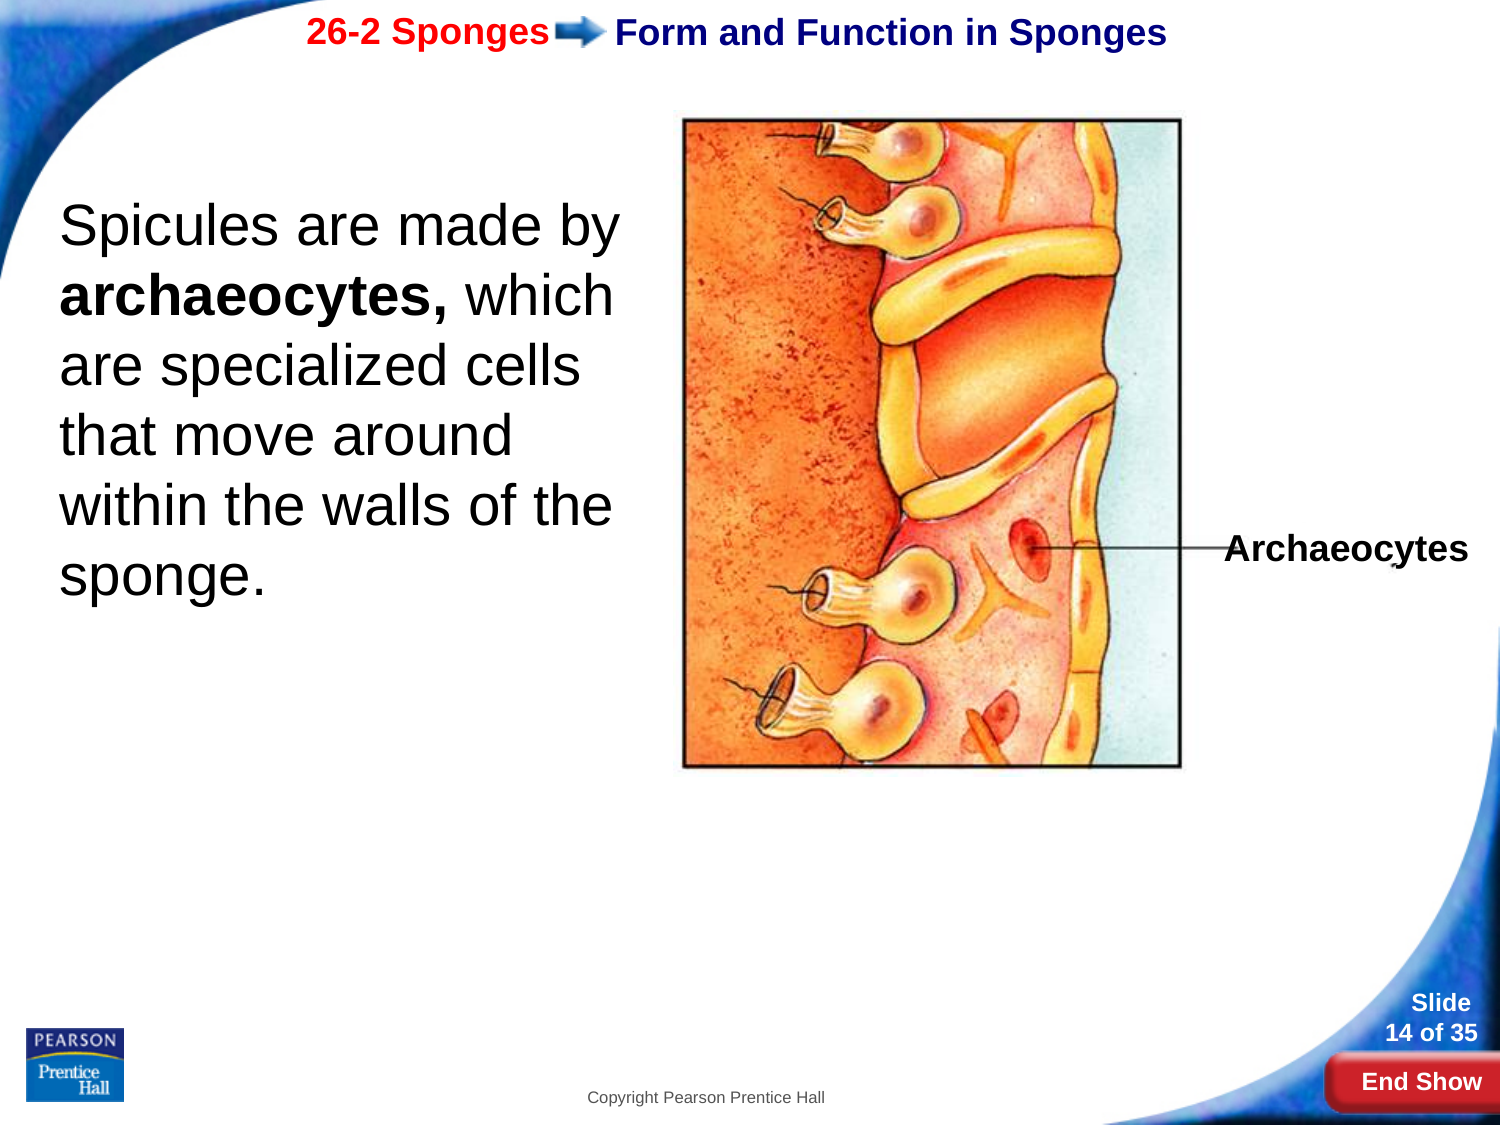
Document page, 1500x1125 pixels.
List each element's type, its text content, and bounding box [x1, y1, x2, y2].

text_box Archaeocytes [1432, 516, 1500, 576]
footer Copyright Pearson Prentice Hall [468, 1078, 945, 1105]
list Spicules are made by archaeocytes, which are specialized cells that move around within the walls of the sponge. [44, 179, 693, 976]
title Form and Function in Sponges [599, 0, 1269, 76]
picture [0, 0, 1500, 1125]
